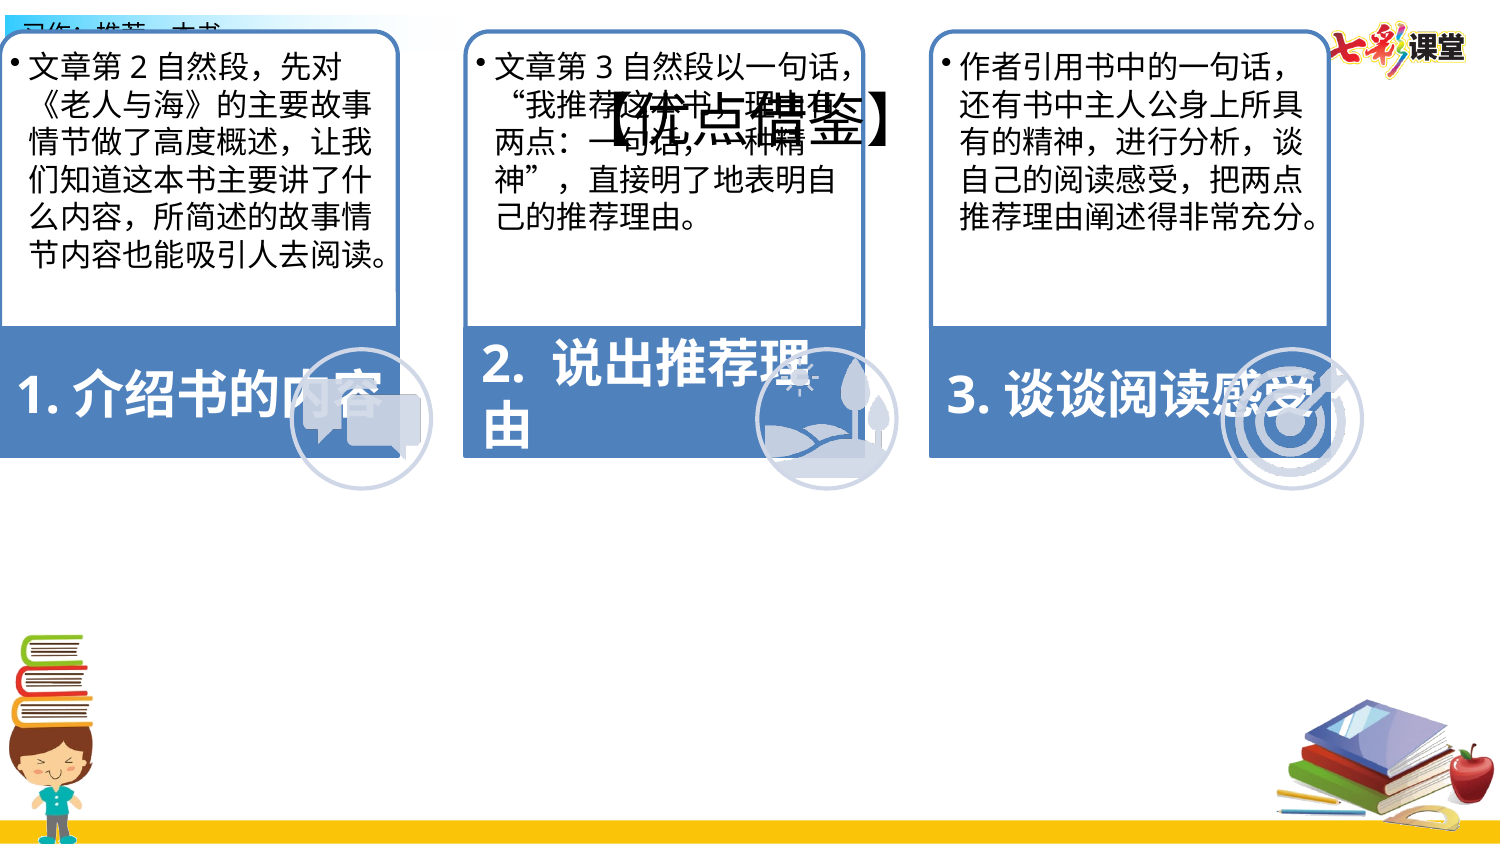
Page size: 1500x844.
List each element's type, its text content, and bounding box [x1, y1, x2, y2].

text_box 【优点借鉴】 [560, 76, 940, 161]
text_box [68, 168, 1431, 689]
picture [1316, 20, 1468, 80]
picture [0, 616, 167, 844]
picture [1227, 662, 1500, 844]
